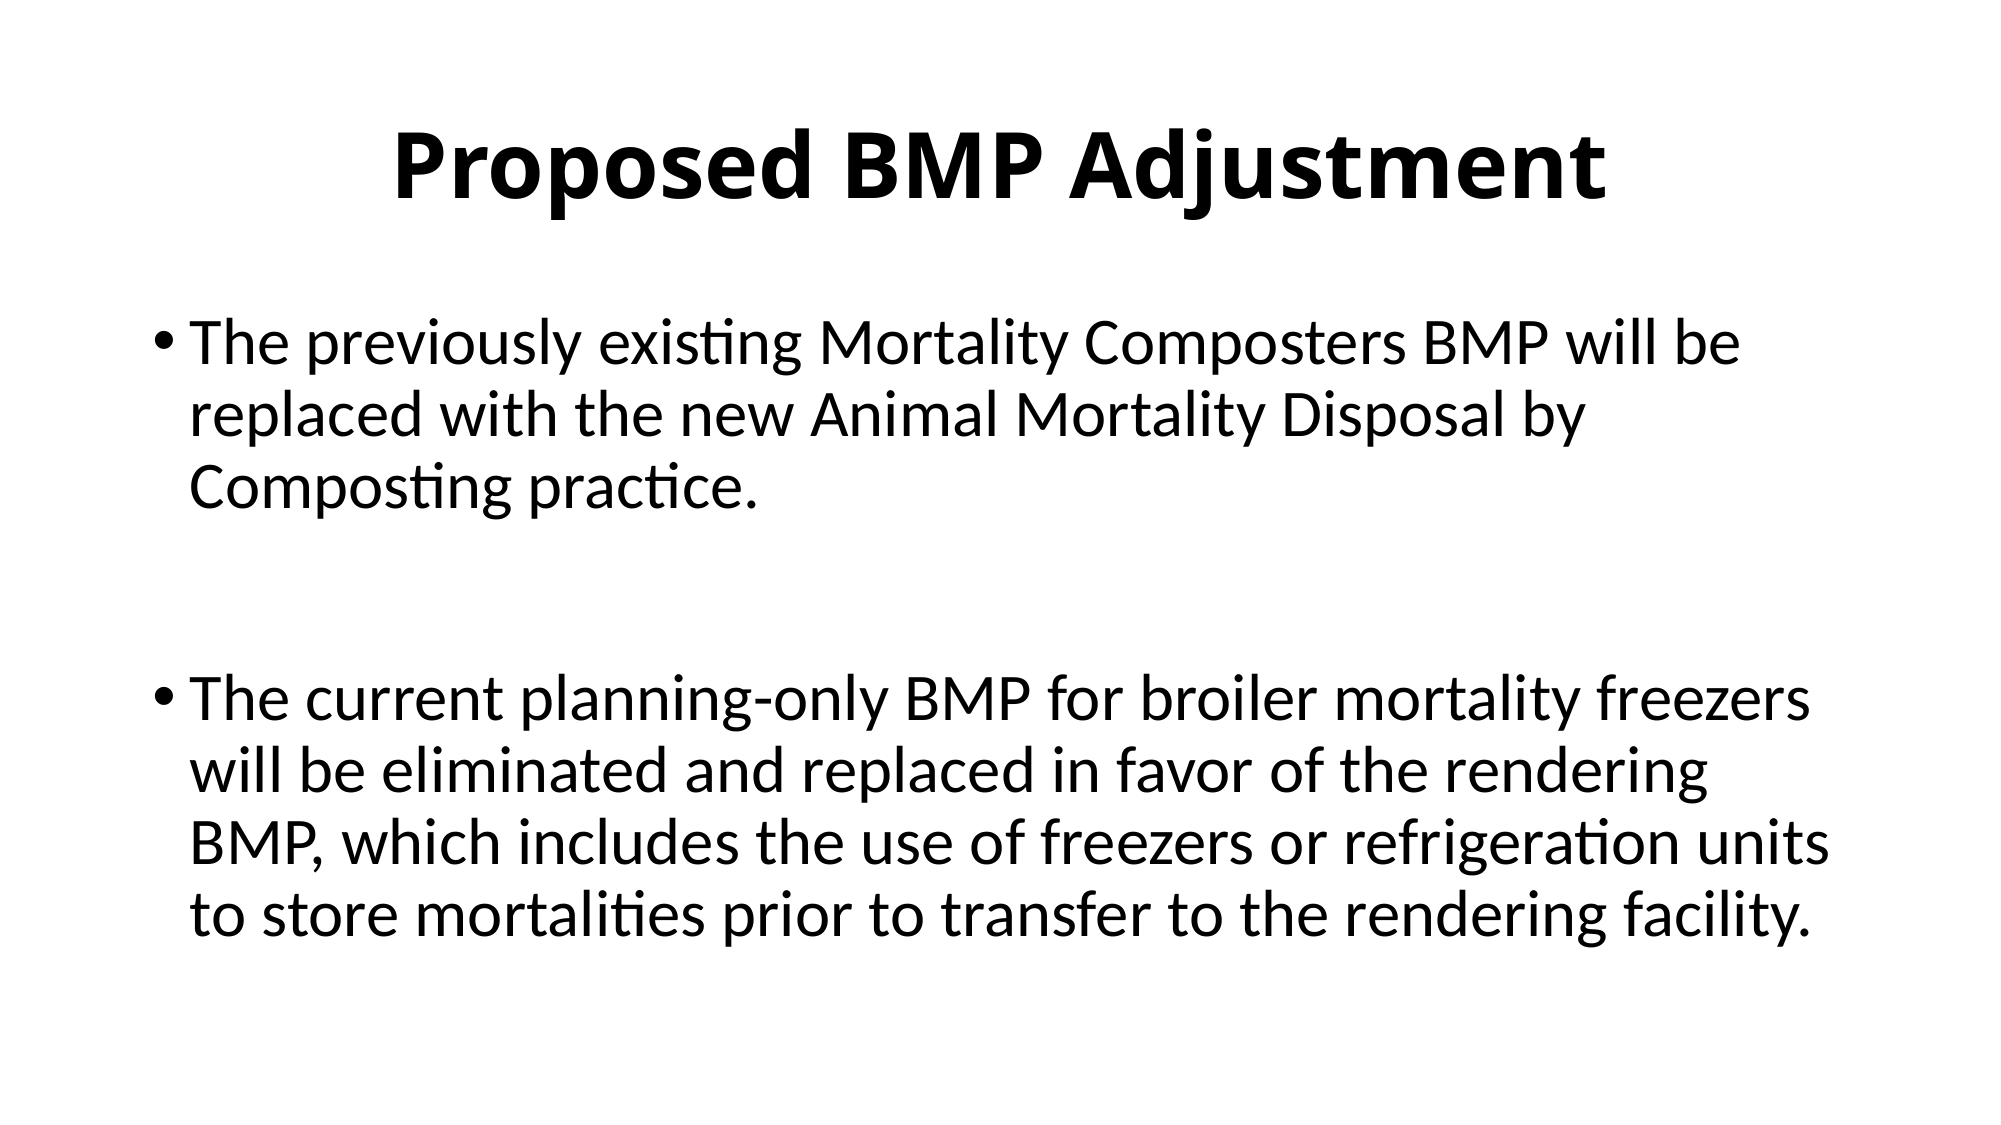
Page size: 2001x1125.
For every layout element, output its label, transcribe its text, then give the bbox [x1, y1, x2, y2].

title Proposed BMP Adjustment [137, 59, 1863, 278]
list The previously existing Mortality Composters BMP will be replaced with the new Animal Mortality Disposal by Composting practice. The current planning-only BMP for broiler mortality freezers will be eliminated and replaced in favor of the rendering BMP, which includes the use of freezers or refrigeration units to store mortalities prior to transfer to the rendering facility. [137, 299, 1863, 1104]
